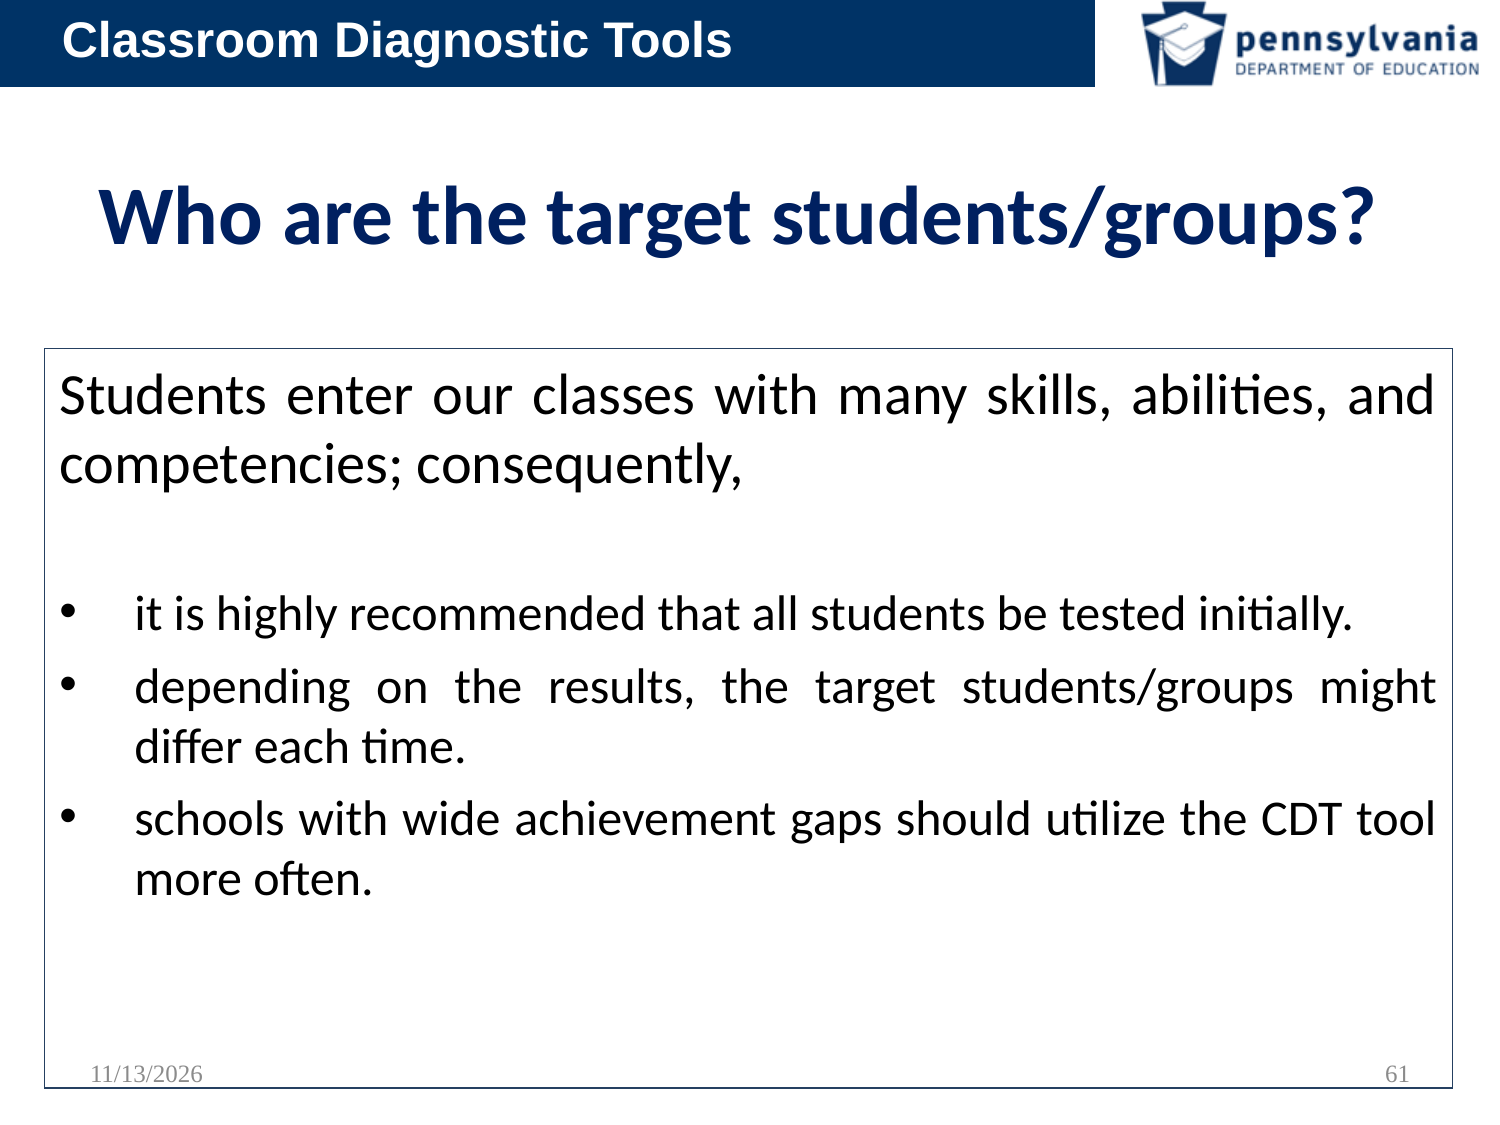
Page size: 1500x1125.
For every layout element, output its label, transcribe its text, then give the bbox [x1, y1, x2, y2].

title Who are the target students/groups? [72, 161, 1423, 348]
picture [1134, 0, 1485, 90]
list Students enter our classes with many skills, abilities, and competencies; consequently, it is highly recommended that all students be tested initially. depending on the results, the target students/groups might differ each time. schools with wide achievement gaps should utilize the CDT tool more often. [44, 348, 1453, 1089]
slide_number 61 [1074, 1042, 1425, 1103]
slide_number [75, 1042, 425, 1103]
